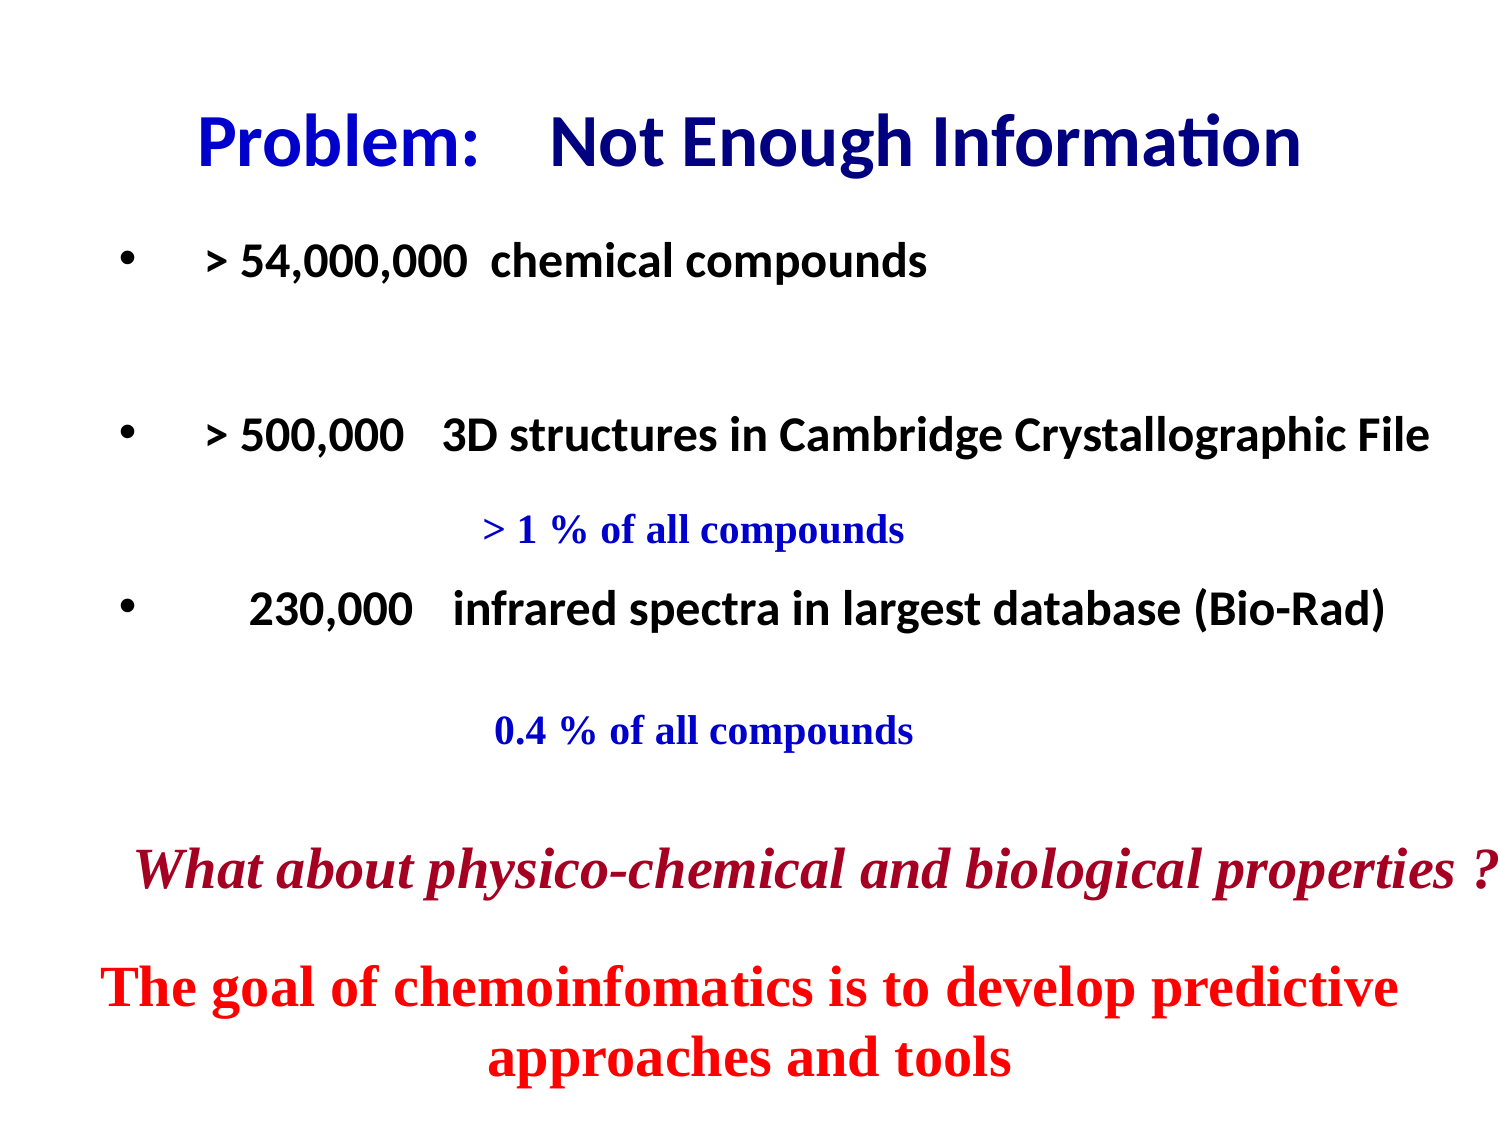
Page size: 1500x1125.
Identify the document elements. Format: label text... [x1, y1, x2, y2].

list > 54,000,000 chemical compounds > 500,000 3D structures in Cambridge Crystallographic File 230,000 infrared spectra in largest database (Bio-Rad) [103, 231, 1483, 566]
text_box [466, 493, 931, 761]
text_box The goal of chemoinfomatics is to develop predictive approaches and tools [76, 940, 1424, 1096]
title Problem: Not Enough Information [40, 42, 1460, 231]
text_box What about physico-chemical and biological properties ? [118, 822, 1500, 908]
